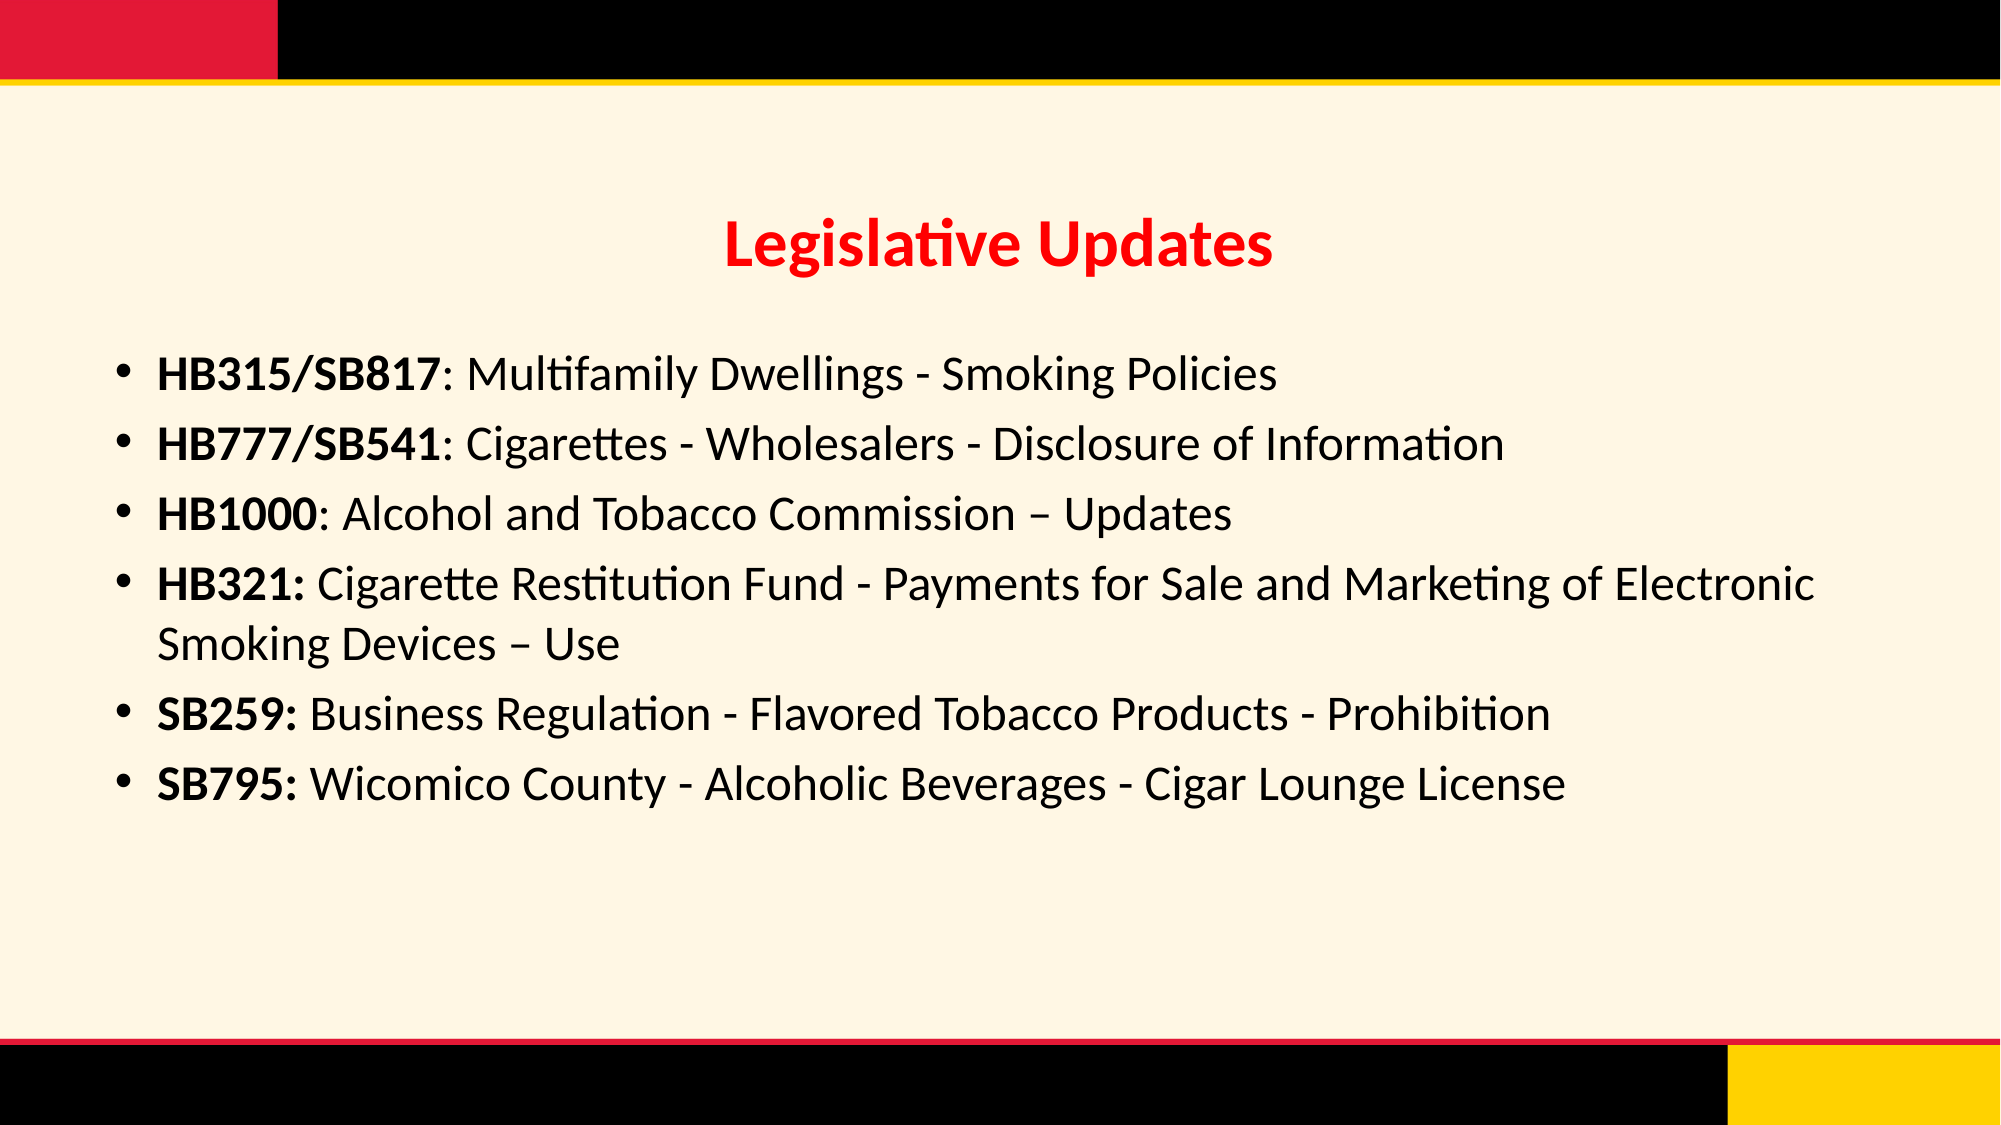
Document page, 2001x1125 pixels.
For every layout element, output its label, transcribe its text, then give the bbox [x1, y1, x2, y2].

list HB315/SB817: Multifamily Dwellings - Smoking Policies HB777/SB541: Cigarettes - Wholesalers - Disclosure of Information HB1000: Alcohol and Tobacco Commission – Updates HB321: Cigarette Restitution Fund - Payments for Sale and Marketing of Electronic Smoking Devices – Use SB259: Business Regulation - Flavored Tobacco Products - Prohibition SB795: Wicomico County - Alcoholic Beverages - Cigar Lounge License [99, 333, 1900, 1005]
picture [0, 0, 2001, 1125]
title Legislative Updates [99, 145, 1900, 333]
